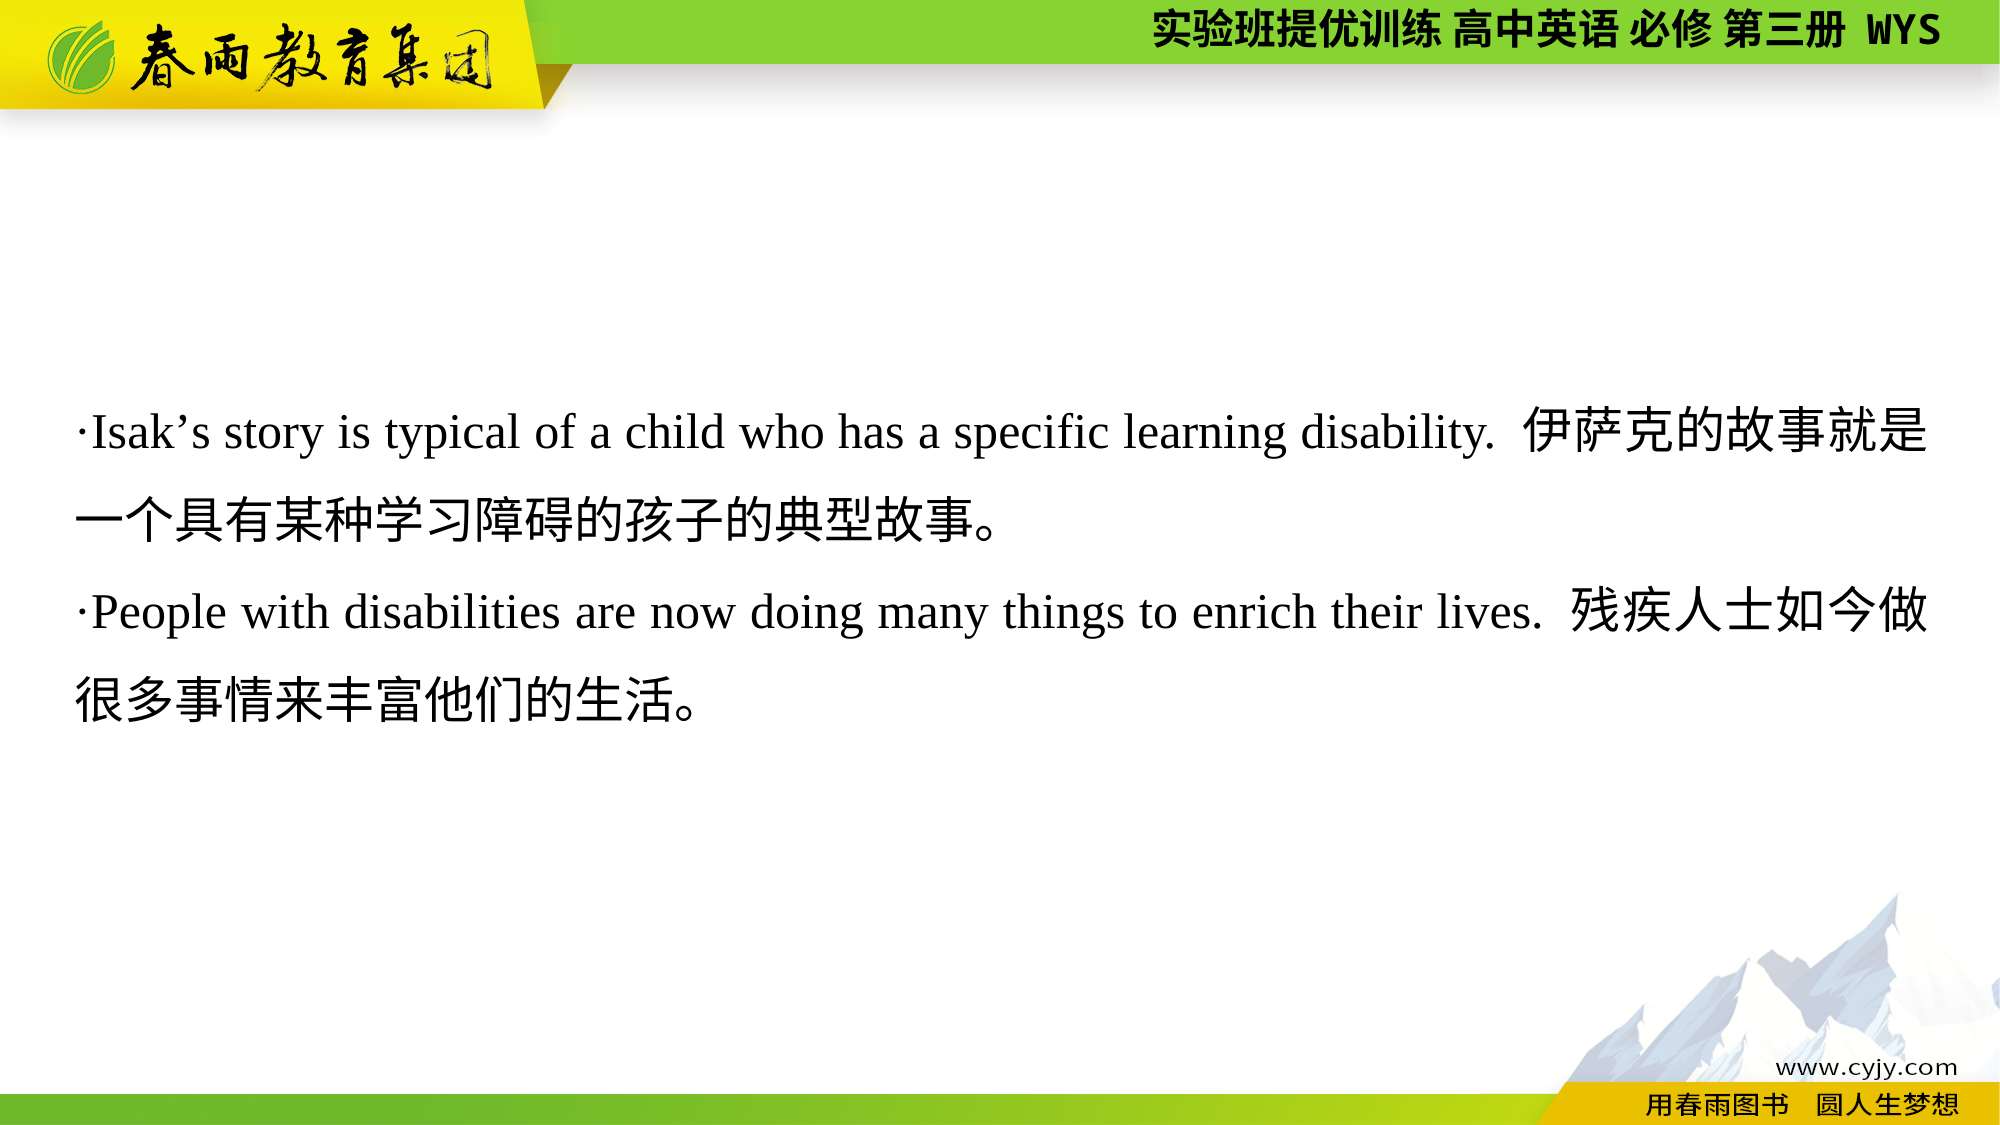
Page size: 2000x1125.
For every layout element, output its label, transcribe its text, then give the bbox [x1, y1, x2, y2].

picture [0, 0, 2000, 1125]
list ·Isak’s story is typical of a child who has a specific learning disability. 伊萨克的故事就是一个具有某种学习障碍的孩子的典型故事。 ·People with disabilities are now doing many things to enrich their lives. 残疾人士如今做很多事情来丰富他们的生活。 [59, 360, 1944, 728]
